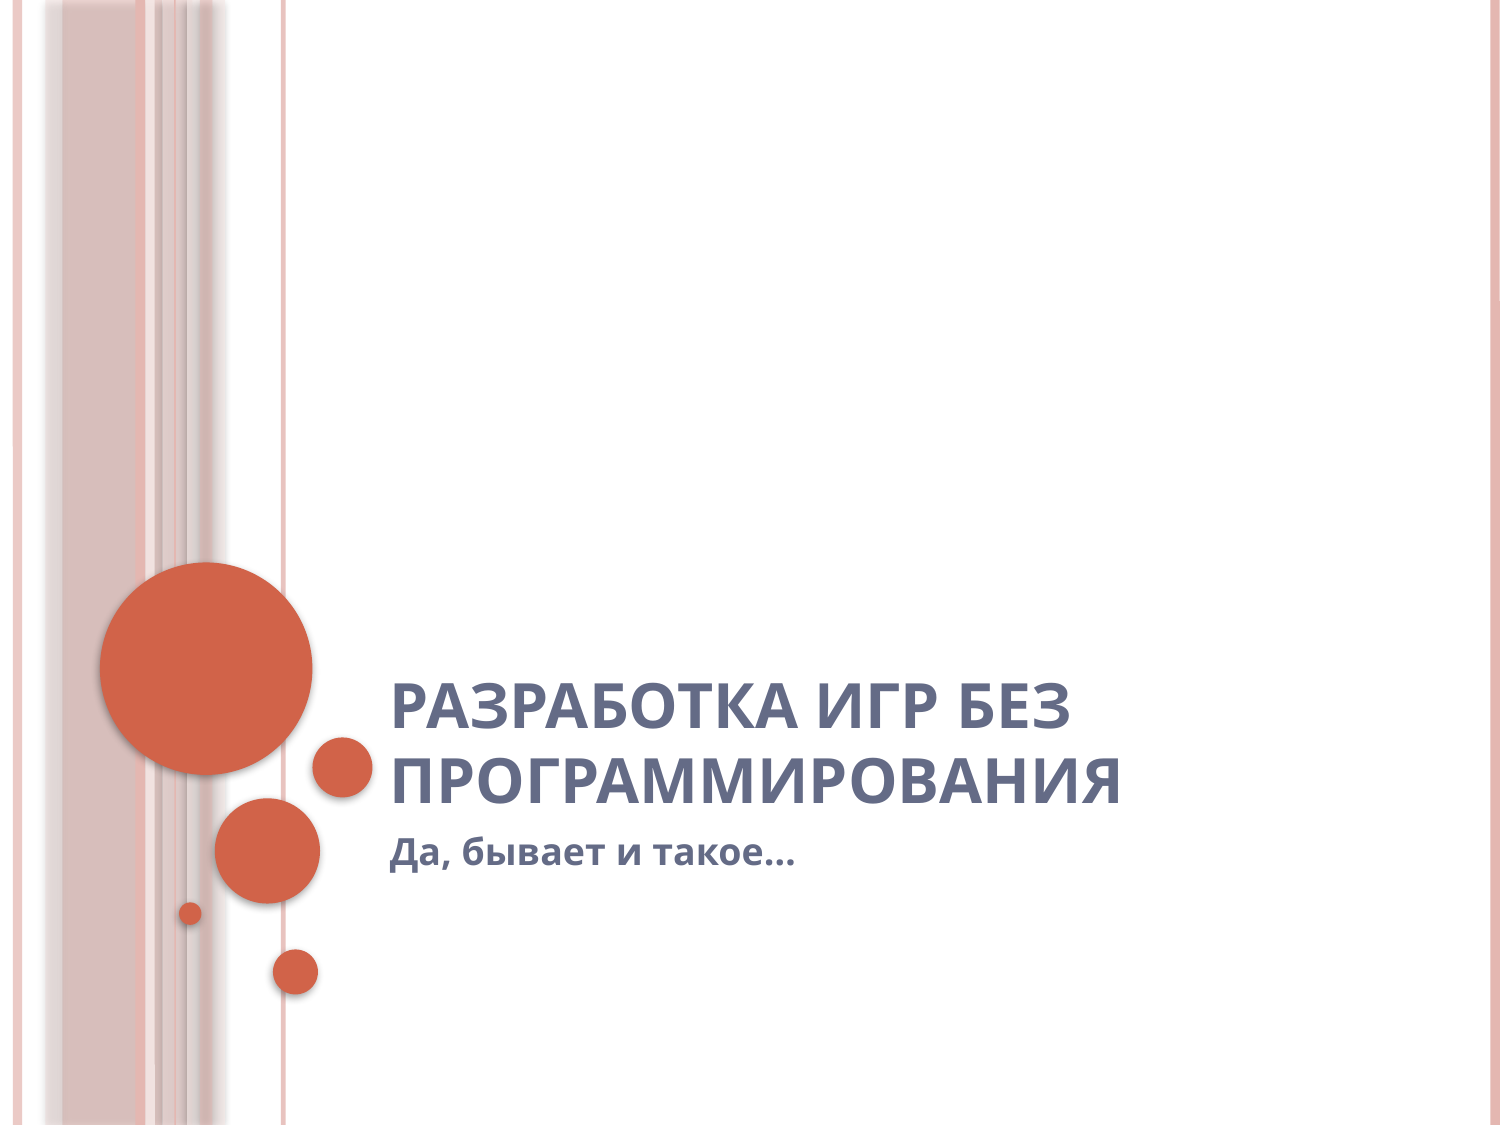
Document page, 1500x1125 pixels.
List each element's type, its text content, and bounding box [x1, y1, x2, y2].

title Разработка игр без программирования [375, 512, 1388, 820]
subtitle Да, бывает и такое… [375, 820, 1388, 1046]
